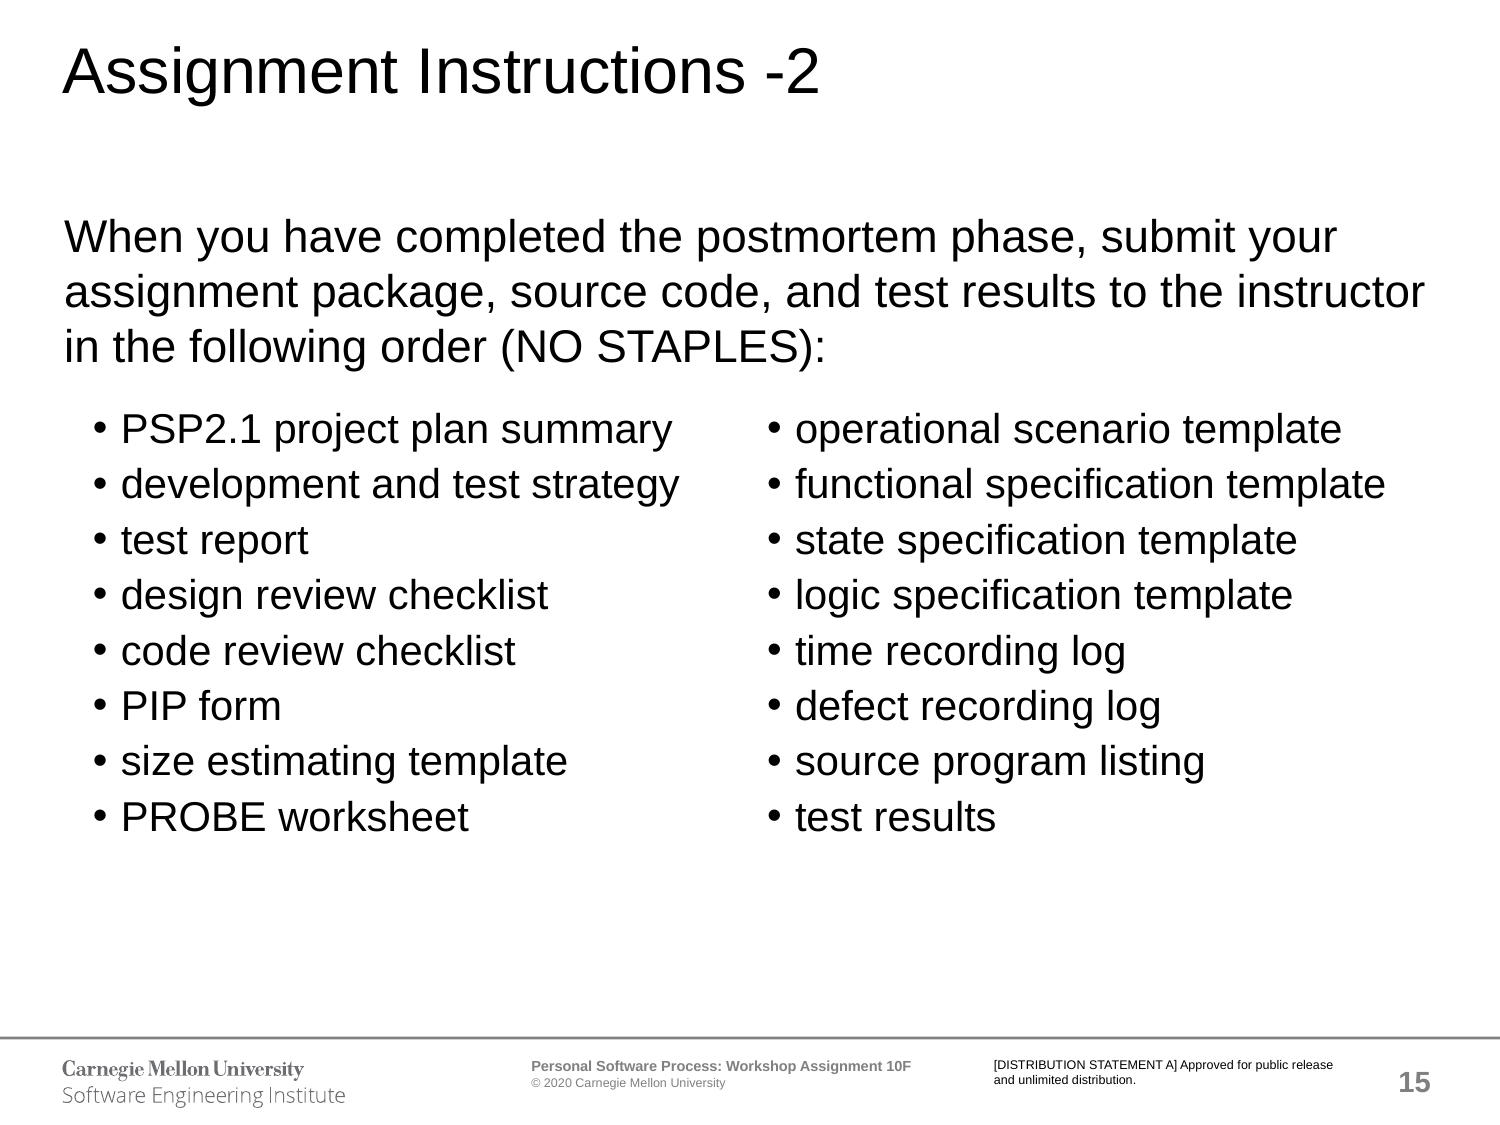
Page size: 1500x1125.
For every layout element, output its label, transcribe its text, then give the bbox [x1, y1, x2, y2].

list PSP2.1 project plan summary development and test strategy test report design review checklist code review checklist PIP form size estimating template PROBE worksheet operational scenario template functional specification template state specification template logic specification template time recording log defect recording log source program listing test results [46, 398, 1432, 895]
title Assignment Instructions -2 [62, 37, 1338, 182]
text_box When you have completed the postmortem phase, submit your assignment package, source code, and test results to the instructor in the following order (NO STAPLES): [64, 206, 1432, 372]
